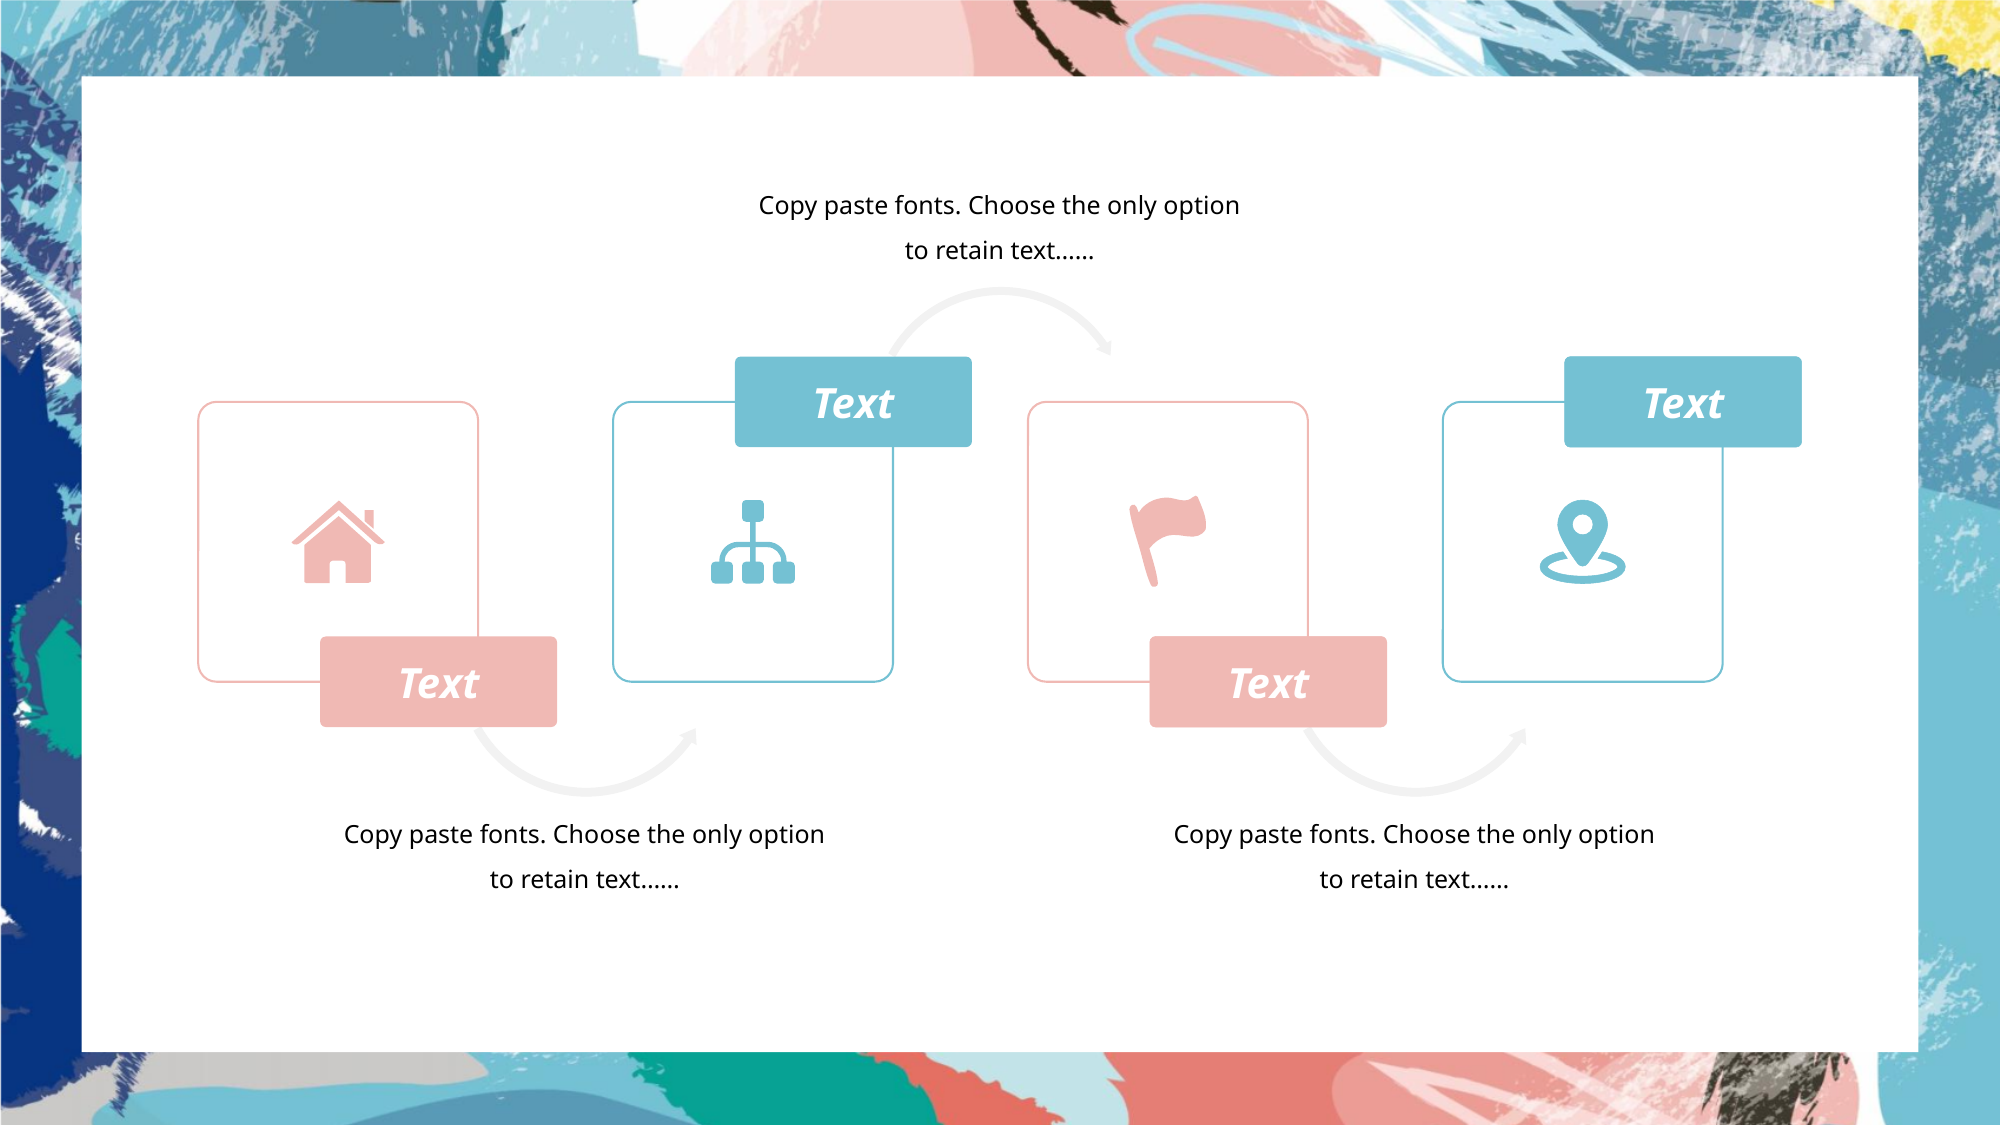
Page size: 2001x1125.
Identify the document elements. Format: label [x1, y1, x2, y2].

text_box [1565, 75, 1919, 1053]
text_box [613, 356, 972, 682]
text_box [81, 75, 435, 1053]
picture [3, 0, 2000, 1125]
text_box [1442, 356, 1802, 682]
text_box [1027, 401, 1387, 727]
text_box [738, 167, 1261, 357]
text_box [324, 726, 846, 917]
text_box [198, 401, 558, 727]
text_box [1153, 726, 1676, 917]
